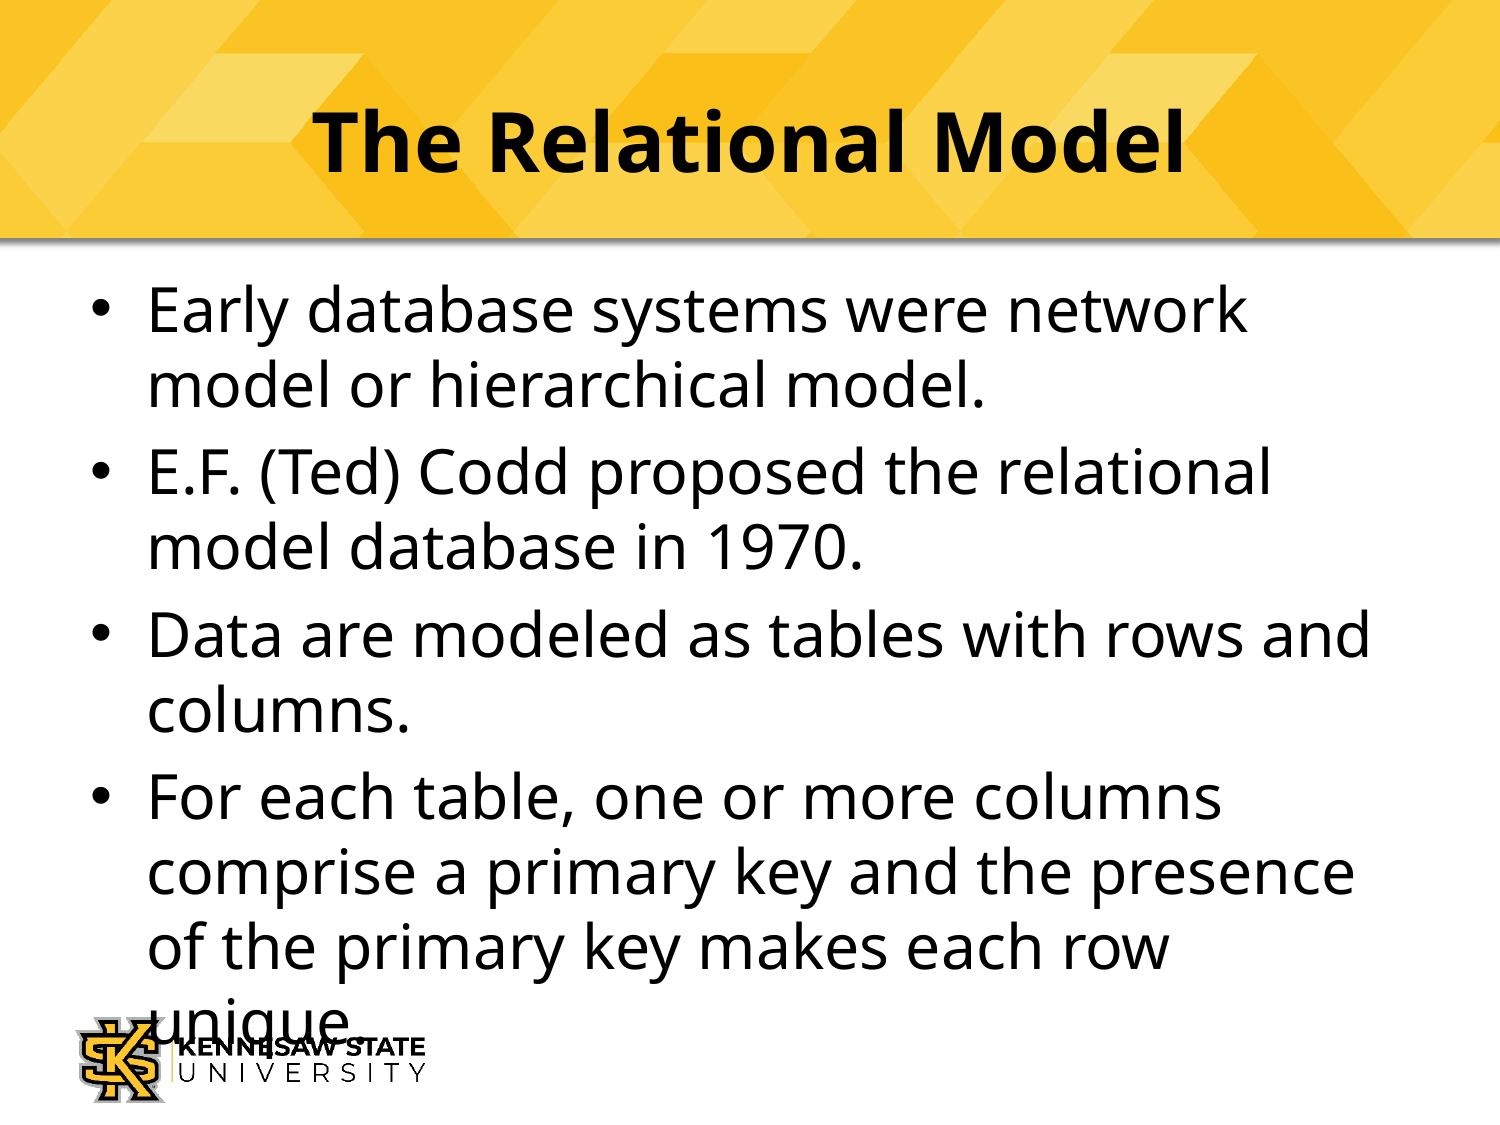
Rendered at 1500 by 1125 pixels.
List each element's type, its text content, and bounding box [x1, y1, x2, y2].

picture [75, 1017, 425, 1103]
list Early database systems were network model or hierarchical model. E.F. (Ted) Codd proposed the relational model database in 1970. Data are modeled as tables with rows and columns. For each table, one or more columns comprise a primary key and the presence of the primary key makes each row unique. [75, 262, 1425, 1005]
title The Relational Model [75, 45, 1425, 233]
picture [0, 0, 1500, 251]
